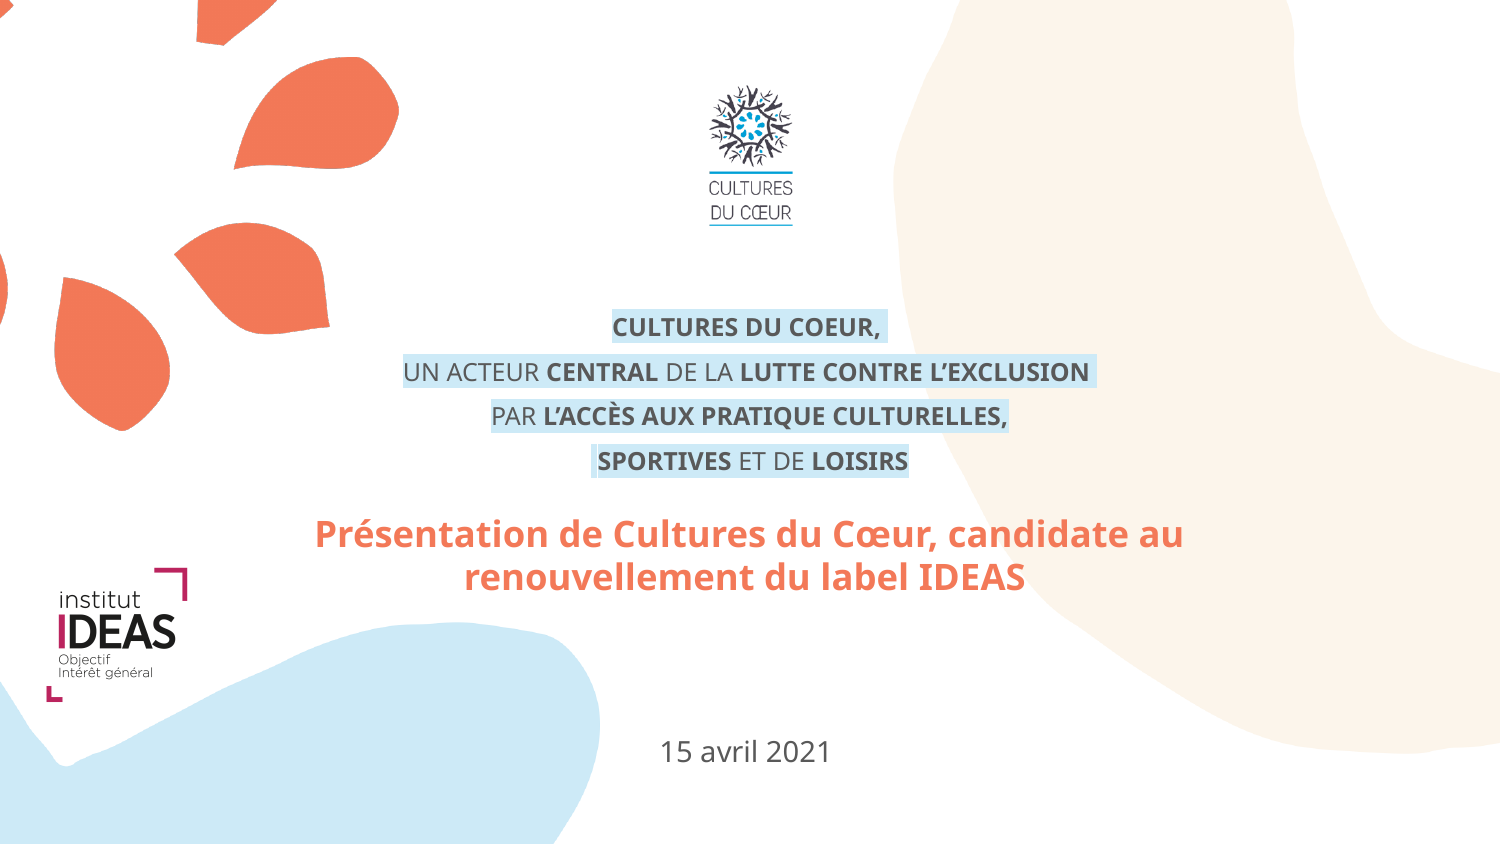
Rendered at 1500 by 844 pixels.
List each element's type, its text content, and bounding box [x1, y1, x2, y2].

picture [0, 0, 1500, 844]
subtitle 15 avril 2021 [555, 713, 945, 777]
title Présentation de Cultures du Cœur, candidate au renouvellement du label IDEAS [296, 495, 1204, 616]
